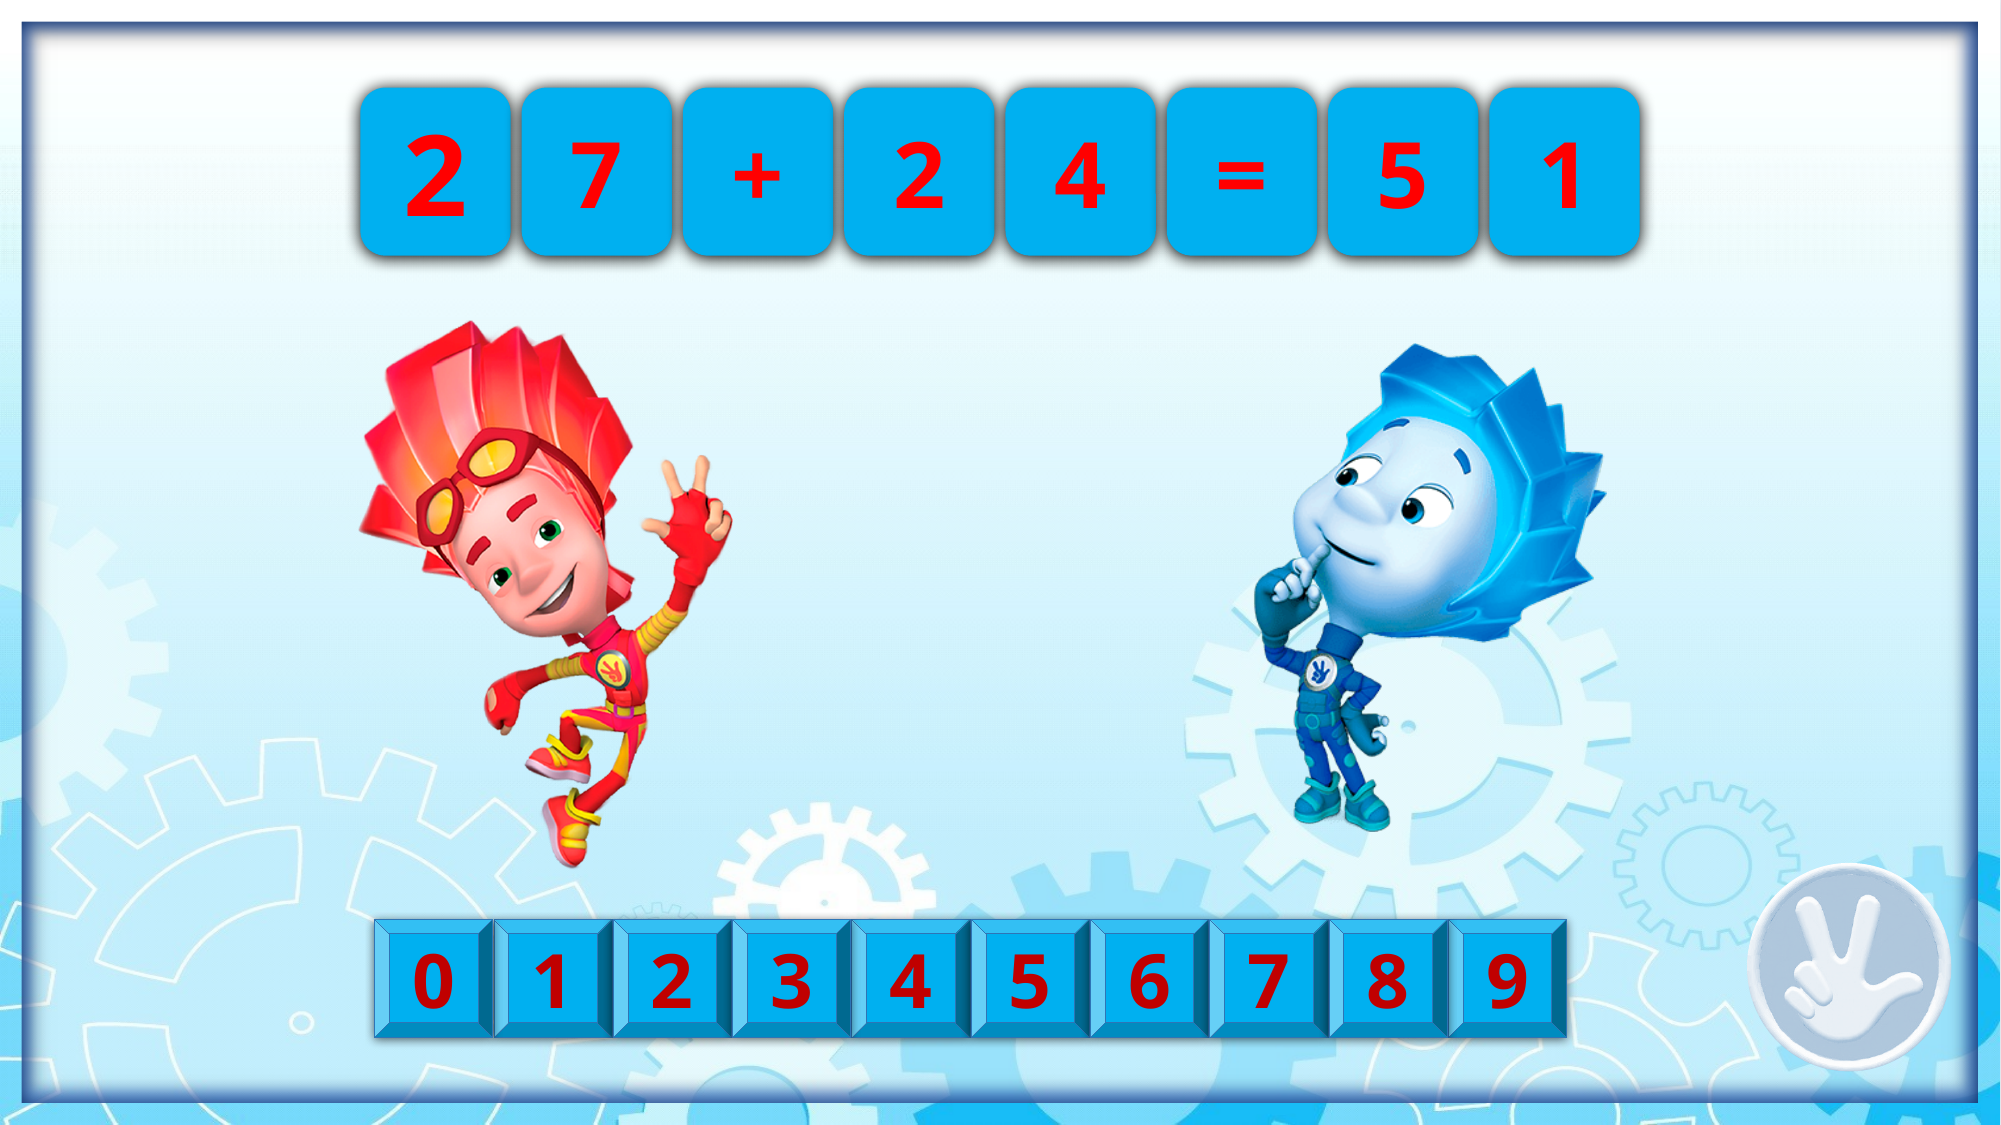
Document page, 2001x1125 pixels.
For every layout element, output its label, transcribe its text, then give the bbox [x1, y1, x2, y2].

text_box 6 [1090, 919, 1204, 1038]
text_box + [682, 87, 832, 256]
text_box 4 [1005, 87, 1154, 256]
text_box 7 [521, 87, 671, 256]
text_box 8 [1329, 919, 1448, 1038]
text_box [974, 904, 1075, 1054]
text_box 7 [1209, 919, 1323, 1038]
text_box [501, 903, 602, 1053]
text_box 5 [1328, 87, 1477, 256]
text_box 4 [858, 926, 963, 1032]
text_box 9 [1454, 919, 1567, 1038]
text_box 2 [844, 87, 993, 256]
text_box 1 [1489, 87, 1640, 256]
text_box 0 [374, 919, 493, 1038]
text_box 2 [360, 87, 509, 256]
text_box = [1166, 87, 1316, 256]
text_box 3 [732, 919, 851, 1038]
picture [0, 0, 2000, 1125]
text_box 2 [613, 919, 727, 1038]
